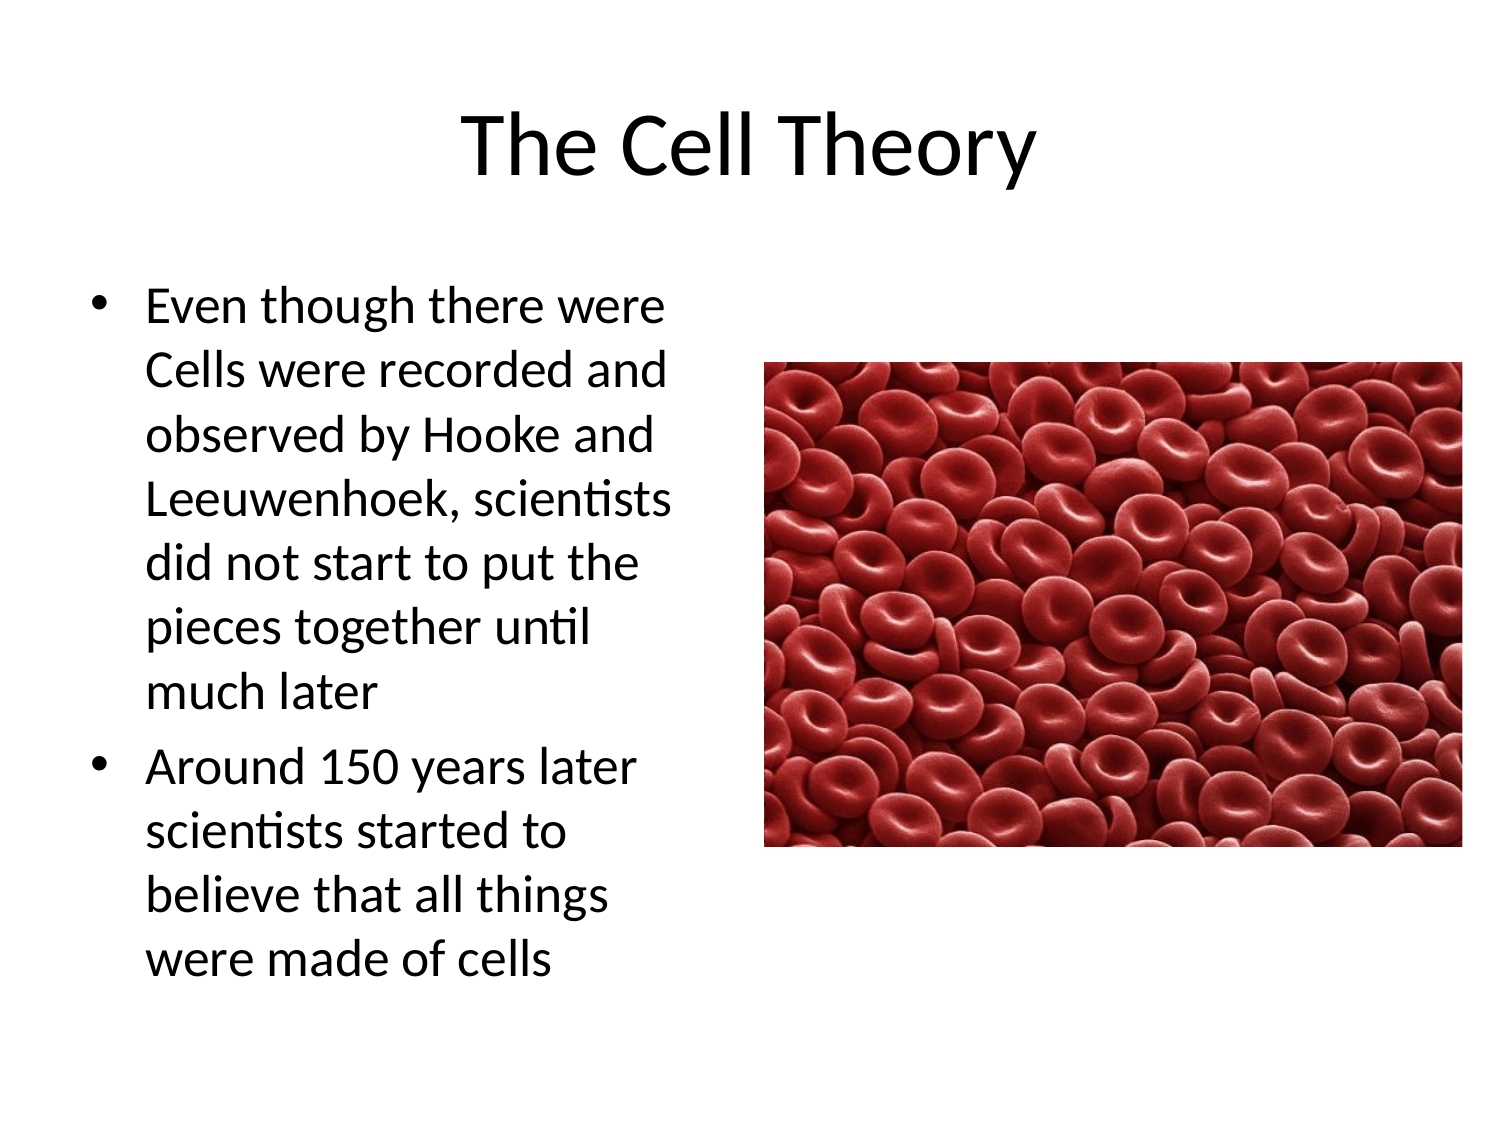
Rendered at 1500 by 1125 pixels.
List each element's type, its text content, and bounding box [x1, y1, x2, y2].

list Even though there were Cells were recorded and observed by Hooke and Leeuwenhoek, scientists did not start to put the pieces together until much later Around 150 years later scientists started to believe that all things were made of cells [75, 262, 738, 1005]
title The Cell Theory [75, 45, 1425, 233]
picture [763, 362, 1463, 847]
